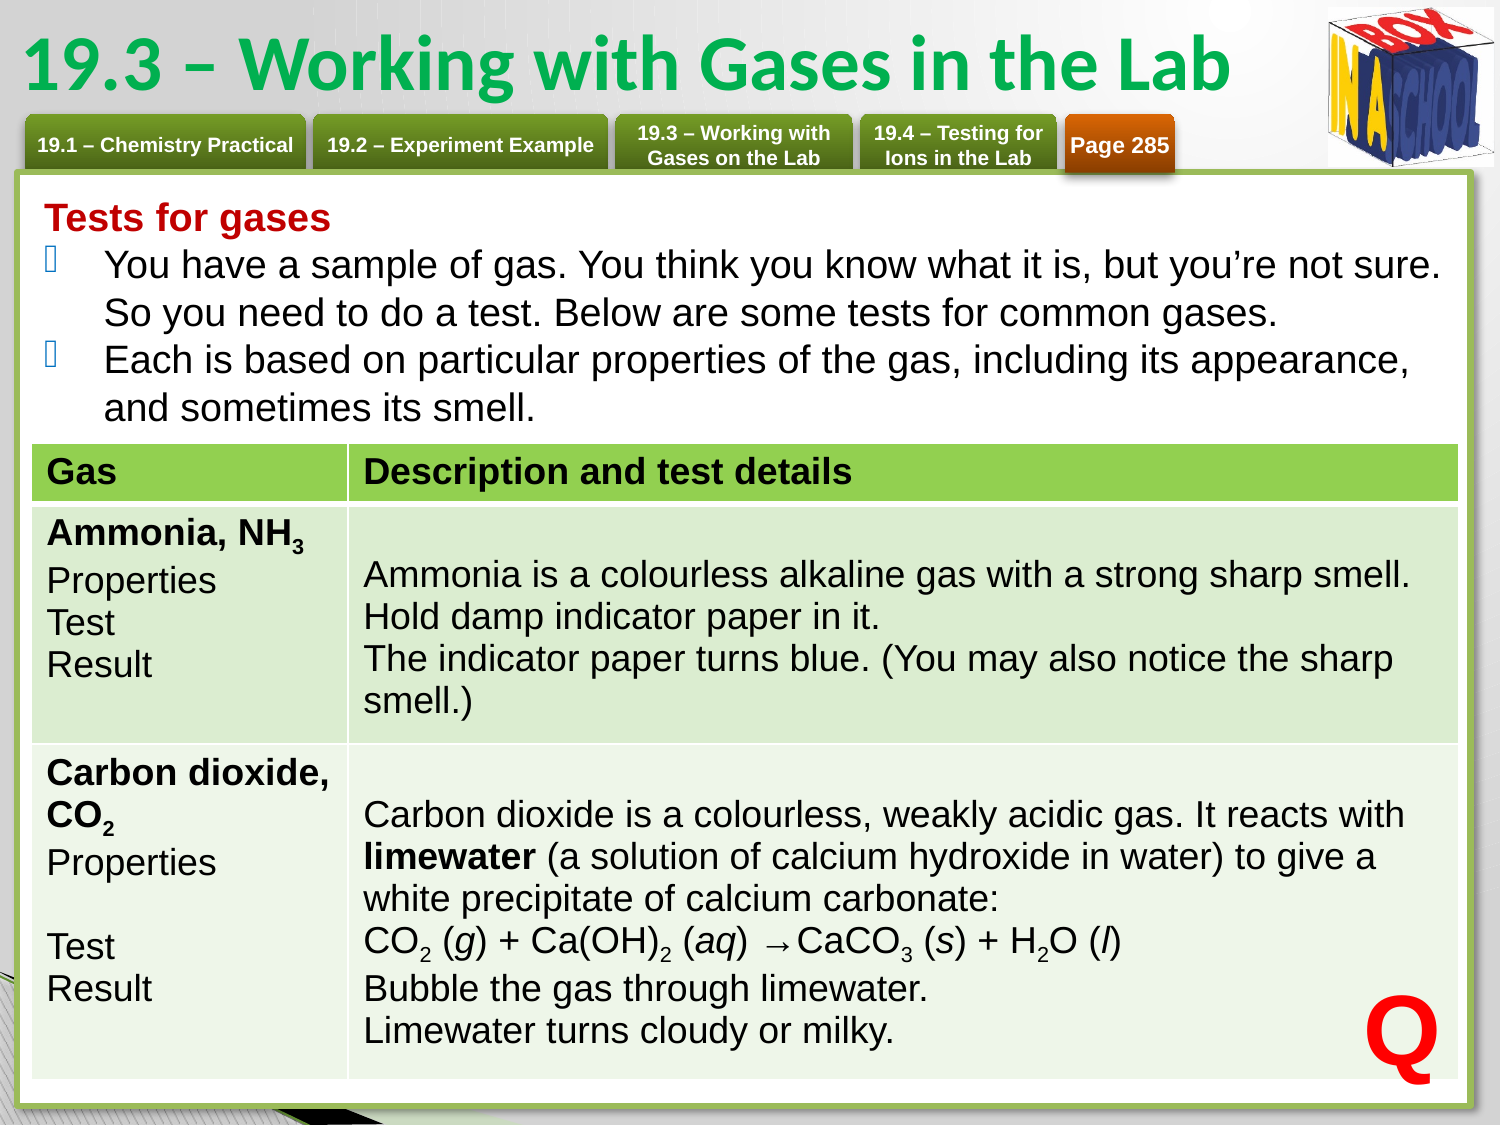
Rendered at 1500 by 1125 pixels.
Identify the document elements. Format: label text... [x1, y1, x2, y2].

text_box Page 285 [1064, 113, 1176, 173]
picture [1328, 7, 1495, 167]
table_cell Ammonia is a colourless alkaline gas with a strong sharp smell. Hold damp indicator paper in it. The indicator paper turns blue. (You may also notice the sharp smell.) [349, 507, 1458, 743]
title 19.3 – Working with Gases in the Lab [5, 7, 1270, 110]
table_cell Carbon dioxide, CO2 Properties Test Result [32, 745, 347, 1079]
table_header Gas [32, 444, 347, 501]
table_header Description and test details [349, 444, 1458, 501]
text_box Tests for gases You have a sample of gas. You think you know what it is, but you’re not sure. So you need to do a test. Below are some tests for common gases. Each is based on particular properties of the gas, including its appearance, and sometimes its smell. [29, 184, 1459, 437]
table_cell Carbon dioxide is a colourless, weakly acidic gas. It reacts with limewater (a solution of calcium hydroxide in water) to give a white precipitate of calcium carbonate: CO2 (g) + Ca(OH)2 (aq) →CaCO3 (s) + H2O (l) Bubble the gas through limewater. Limewater turns cloudy or milky. [349, 745, 1458, 1079]
table_cell Ammonia, NH3 Properties Test Result [32, 507, 347, 743]
text_box Q [1349, 957, 1457, 1093]
picture [281, 1114, 303, 1125]
